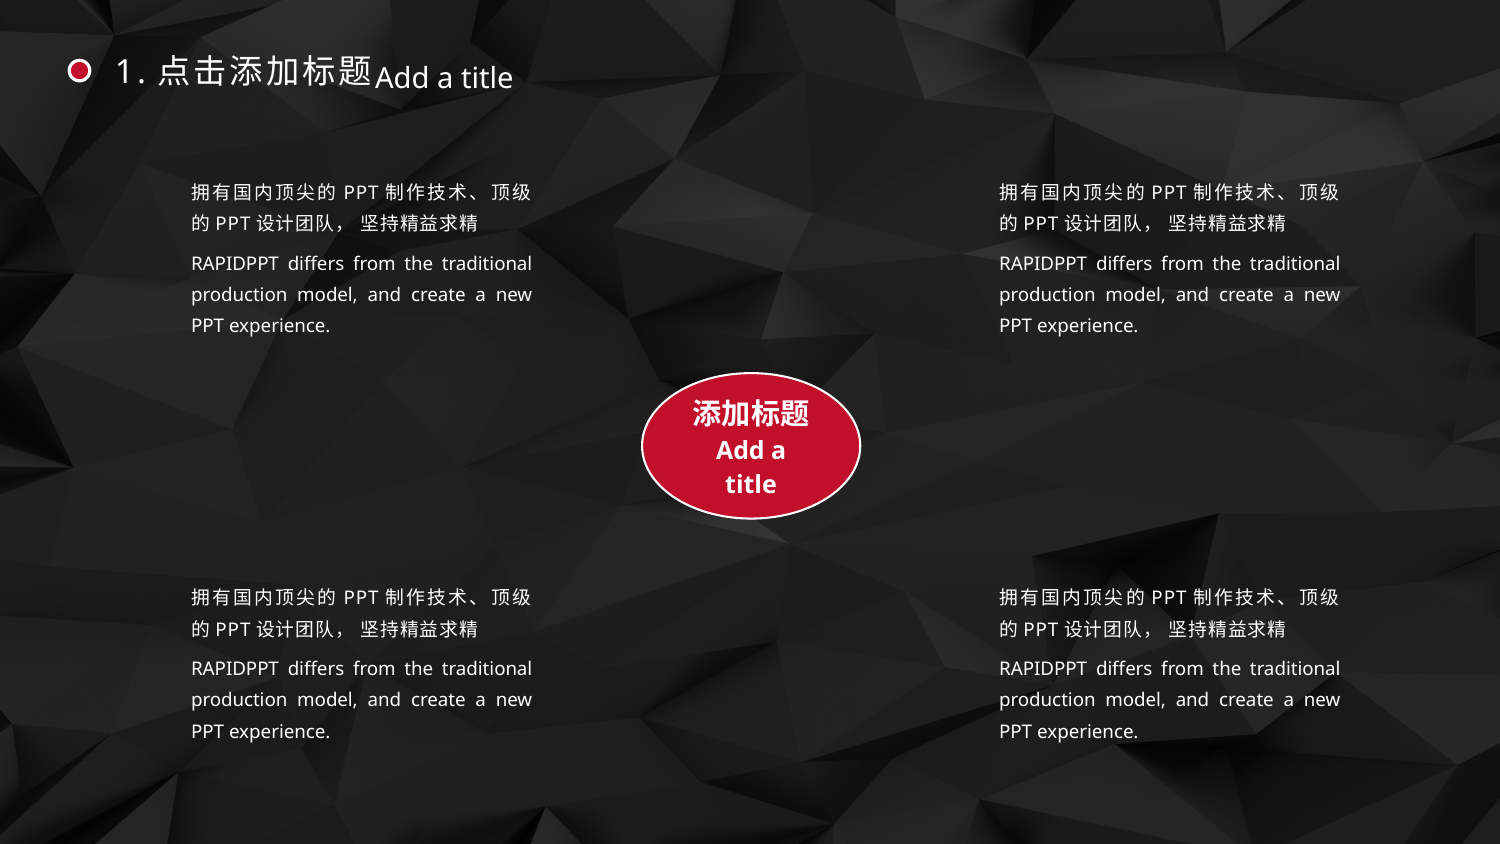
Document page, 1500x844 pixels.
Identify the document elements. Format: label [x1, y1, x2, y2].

picture [0, 0, 1500, 844]
text_box [984, 569, 1355, 751]
text_box [984, 164, 1355, 346]
text_box [176, 569, 547, 751]
text_box [314, 154, 1188, 737]
text_box [176, 164, 547, 346]
text_box [69, 51, 589, 103]
